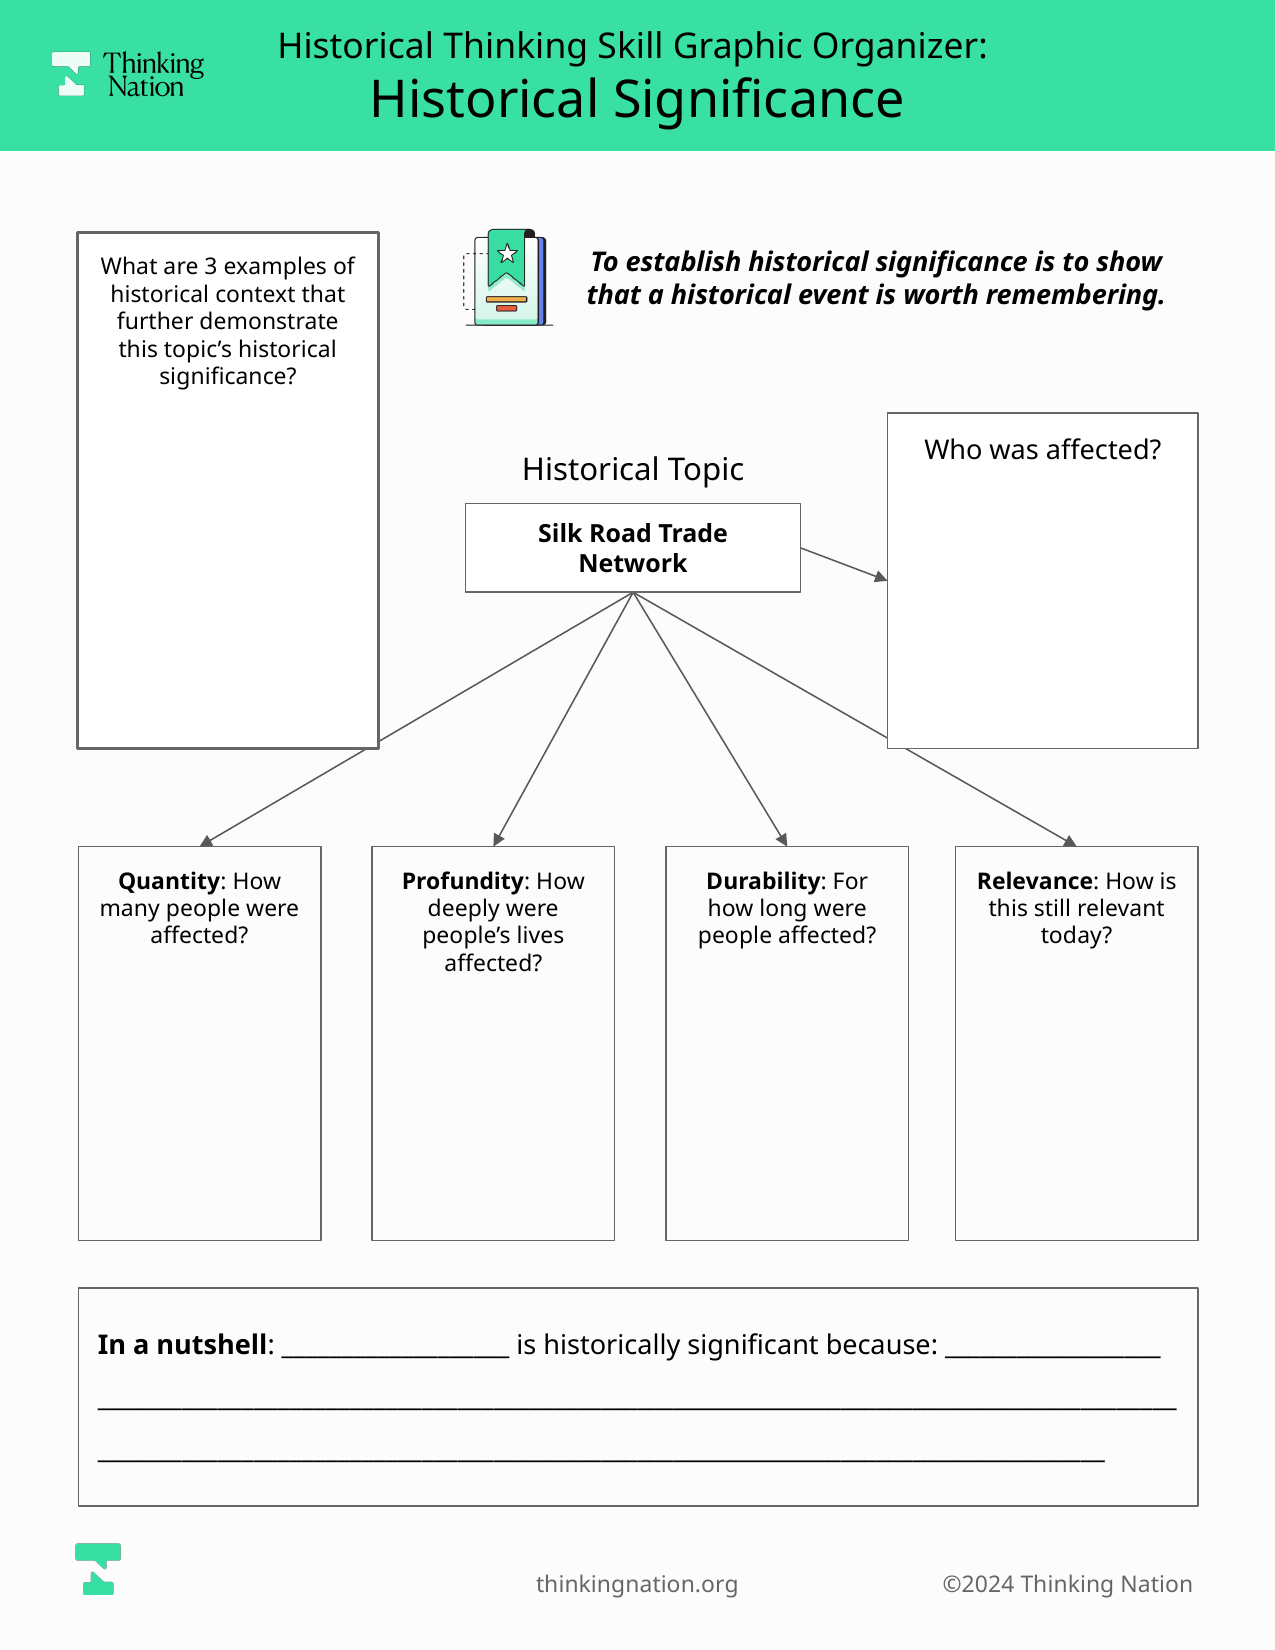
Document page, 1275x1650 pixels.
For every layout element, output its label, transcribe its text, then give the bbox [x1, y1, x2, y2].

text_box In a nutshell: ___________________ is historically significant because: __________________ ______________________________________________________________________________________________________________________________________________________________________________ [78, 1288, 1198, 1506]
text_box thinkingnation.org [486, 1553, 789, 1605]
text_box Who was affected? [887, 413, 1198, 749]
picture [440, 209, 576, 345]
text_box Quantity: How many people were affected? [78, 846, 321, 1241]
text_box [199, 592, 491, 847]
picture [62, 1533, 134, 1605]
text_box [791, 592, 1077, 847]
text_box Durability: For how long were people affected? [666, 855, 909, 1241]
text_box Historical Thinking Skill Graphic Organizer: Historical Significance [0, 0, 1275, 151]
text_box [800, 547, 888, 582]
text_box Silk Road Trade Network [465, 503, 801, 590]
text_box ©2024 Thinking Nation [907, 1553, 1210, 1605]
text_box Relevance: How is this still relevant today? [955, 846, 1198, 1241]
picture [35, 37, 210, 110]
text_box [632, 592, 788, 847]
text_box What are 3 examples of historical context that further demonstrate this topic’s historical significance? [77, 232, 379, 749]
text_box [493, 592, 630, 847]
text_box Historical Topic [493, 429, 774, 499]
text_box Profundity: How deeply were people’s lives affected? [372, 855, 615, 1241]
text_box To establish historical significance is to show that a historical event is worth remembering. [580, 218, 1198, 336]
